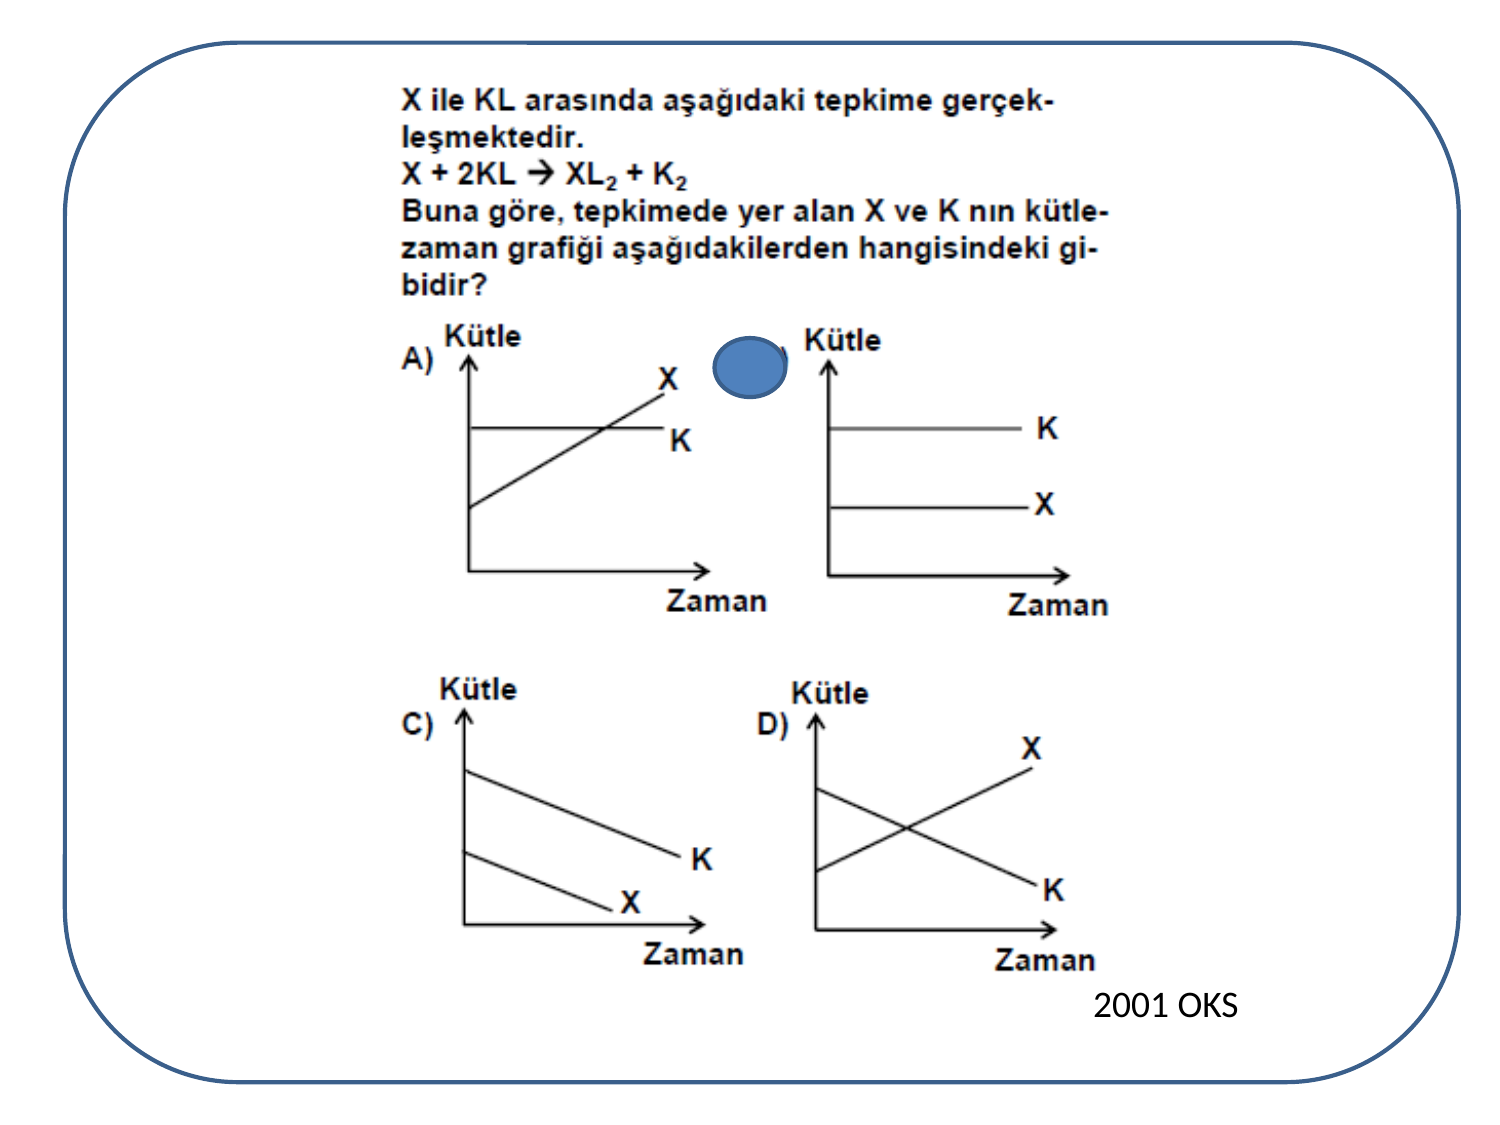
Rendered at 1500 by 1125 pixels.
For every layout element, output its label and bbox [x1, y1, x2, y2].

text_box [62, 40, 1461, 1085]
picture [386, 70, 1123, 1000]
